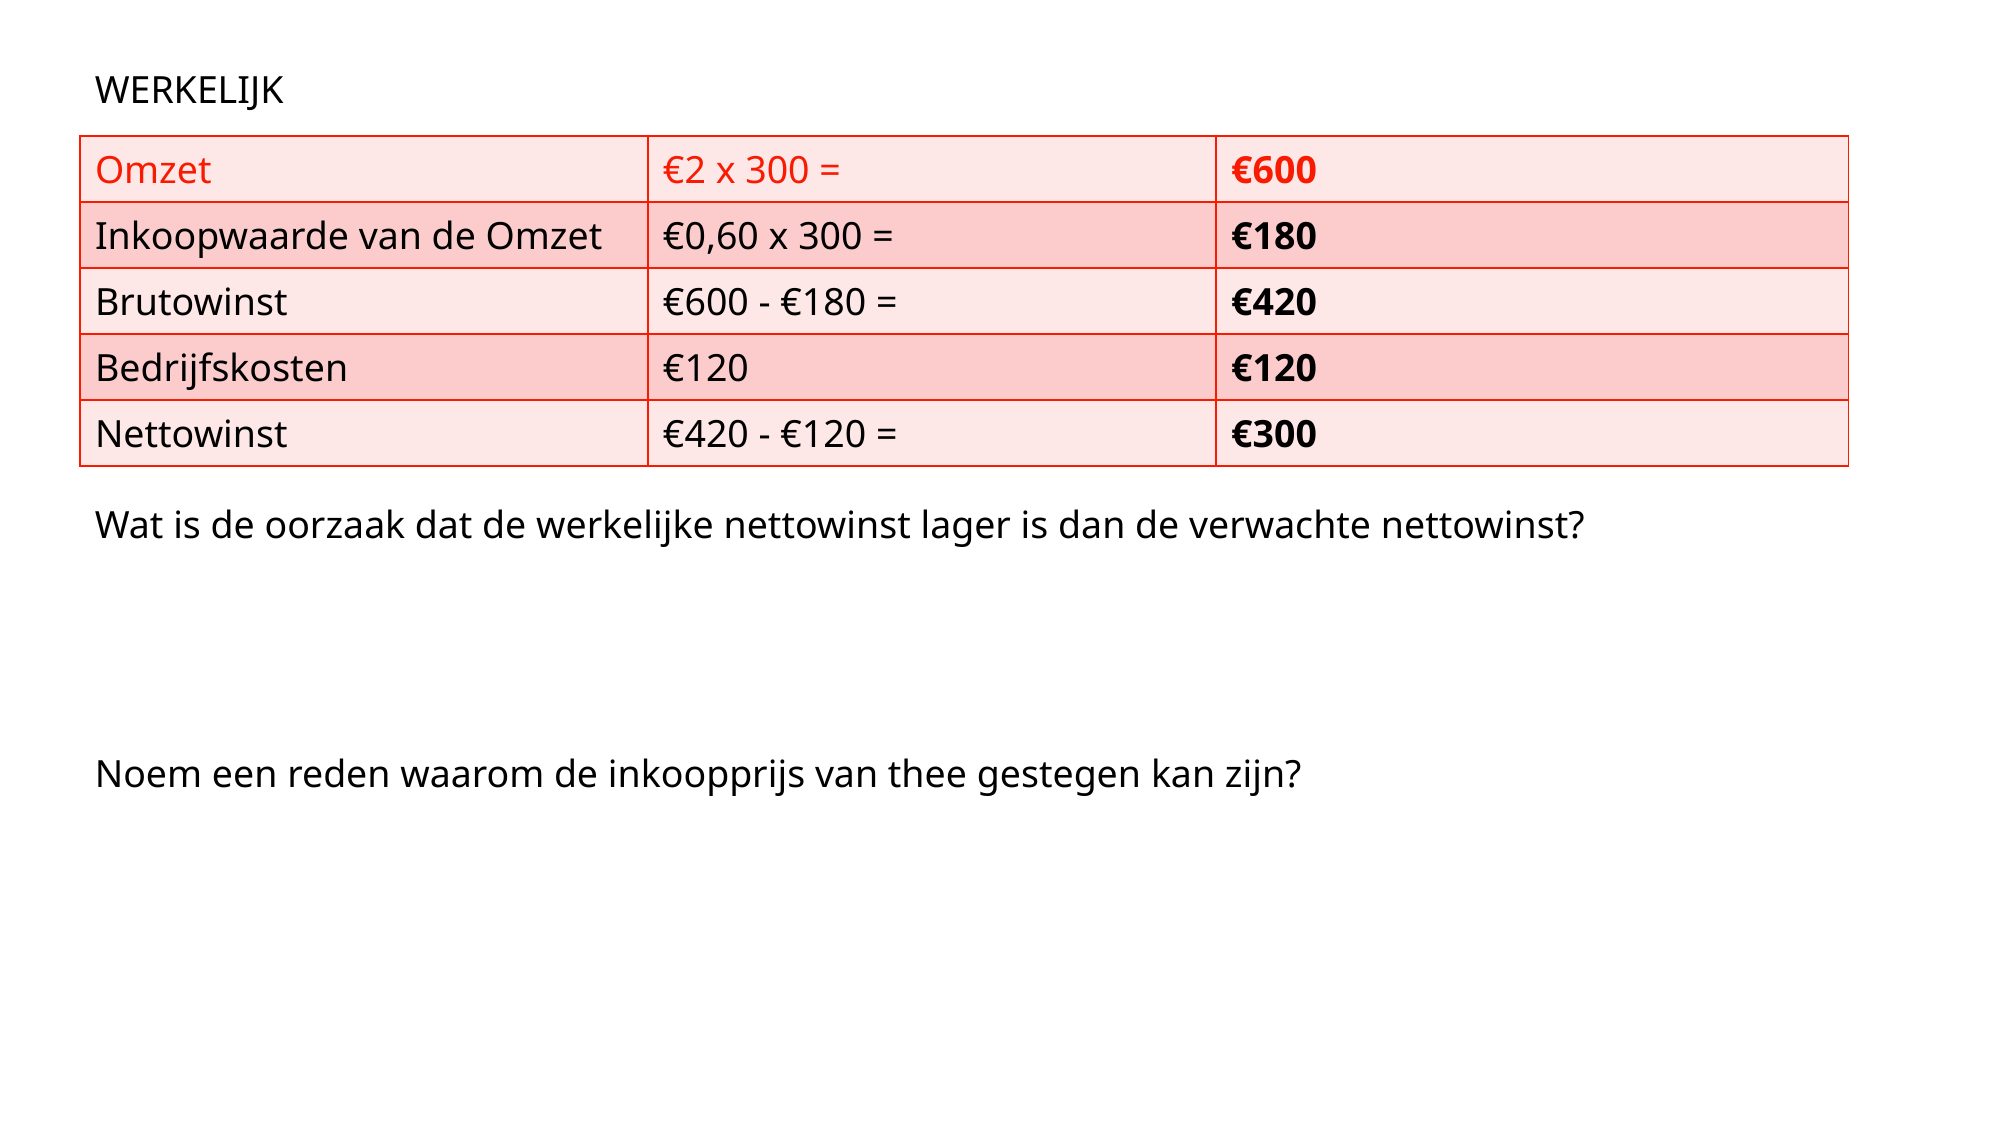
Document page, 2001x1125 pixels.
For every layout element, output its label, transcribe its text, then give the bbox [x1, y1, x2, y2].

table_header €600 [1217, 137, 1848, 201]
table_cell €600 - €180 = [649, 269, 1215, 333]
table_cell €120 [1217, 335, 1848, 399]
text_box Wat is de oorzaak dat de werkelijke nettowinst lager is dan de verwachte nettowinst? [79, 493, 1849, 554]
text_box Noem een reden waarom de inkoopprijs van thee gestegen kan zijn? [79, 742, 1849, 803]
table_cell Brutowinst [81, 269, 647, 333]
table_cell €420 [1217, 269, 1848, 333]
table_cell €180 [1217, 203, 1848, 267]
table_cell €120 [649, 335, 1215, 399]
table_header Omzet [81, 137, 647, 201]
table_cell Nettowinst [81, 401, 647, 465]
table_cell €300 [1217, 401, 1848, 465]
table_cell Bedrijfskosten [81, 335, 647, 399]
table_header €2 x 300 = [649, 137, 1215, 201]
text_box WERKELIJK [79, 58, 647, 118]
table_cell Inkoopwaarde van de Omzet [81, 203, 647, 267]
table_cell €0,60 x 300 = [649, 203, 1215, 267]
table_cell €420 - €120 = [649, 401, 1215, 465]
